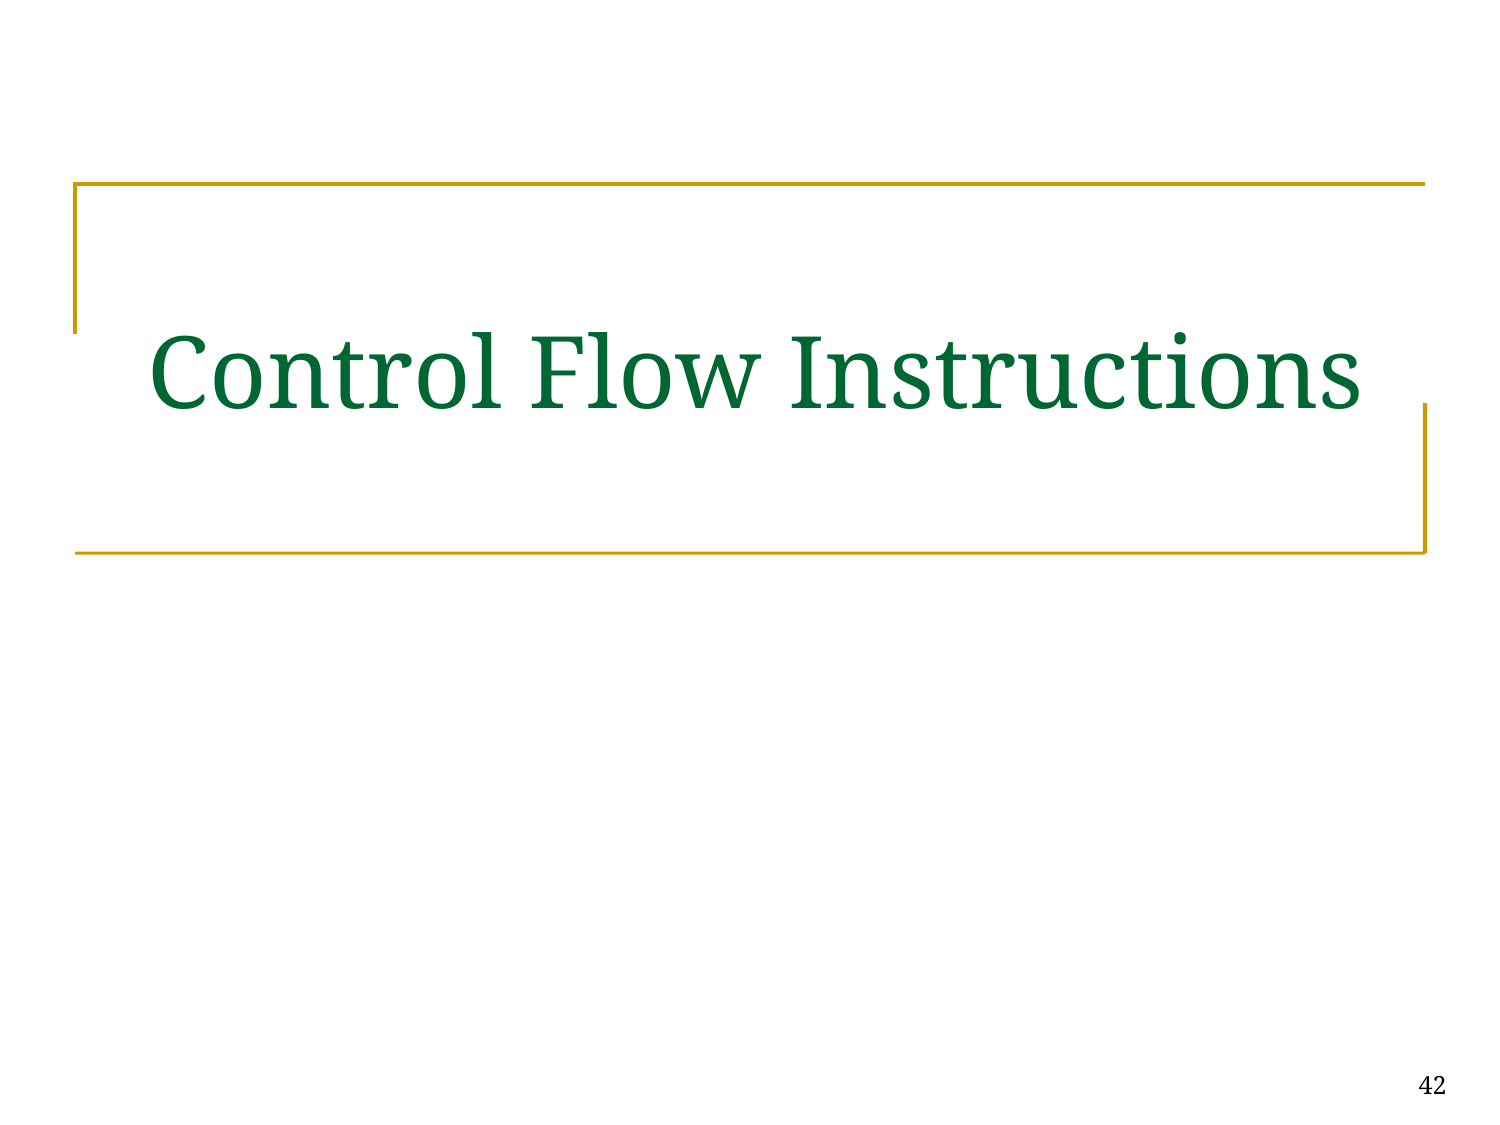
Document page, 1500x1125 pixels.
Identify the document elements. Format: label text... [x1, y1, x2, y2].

title Control Flow Instructions [75, 187, 1438, 550]
slide_number 42 [1111, 1036, 1462, 1112]
